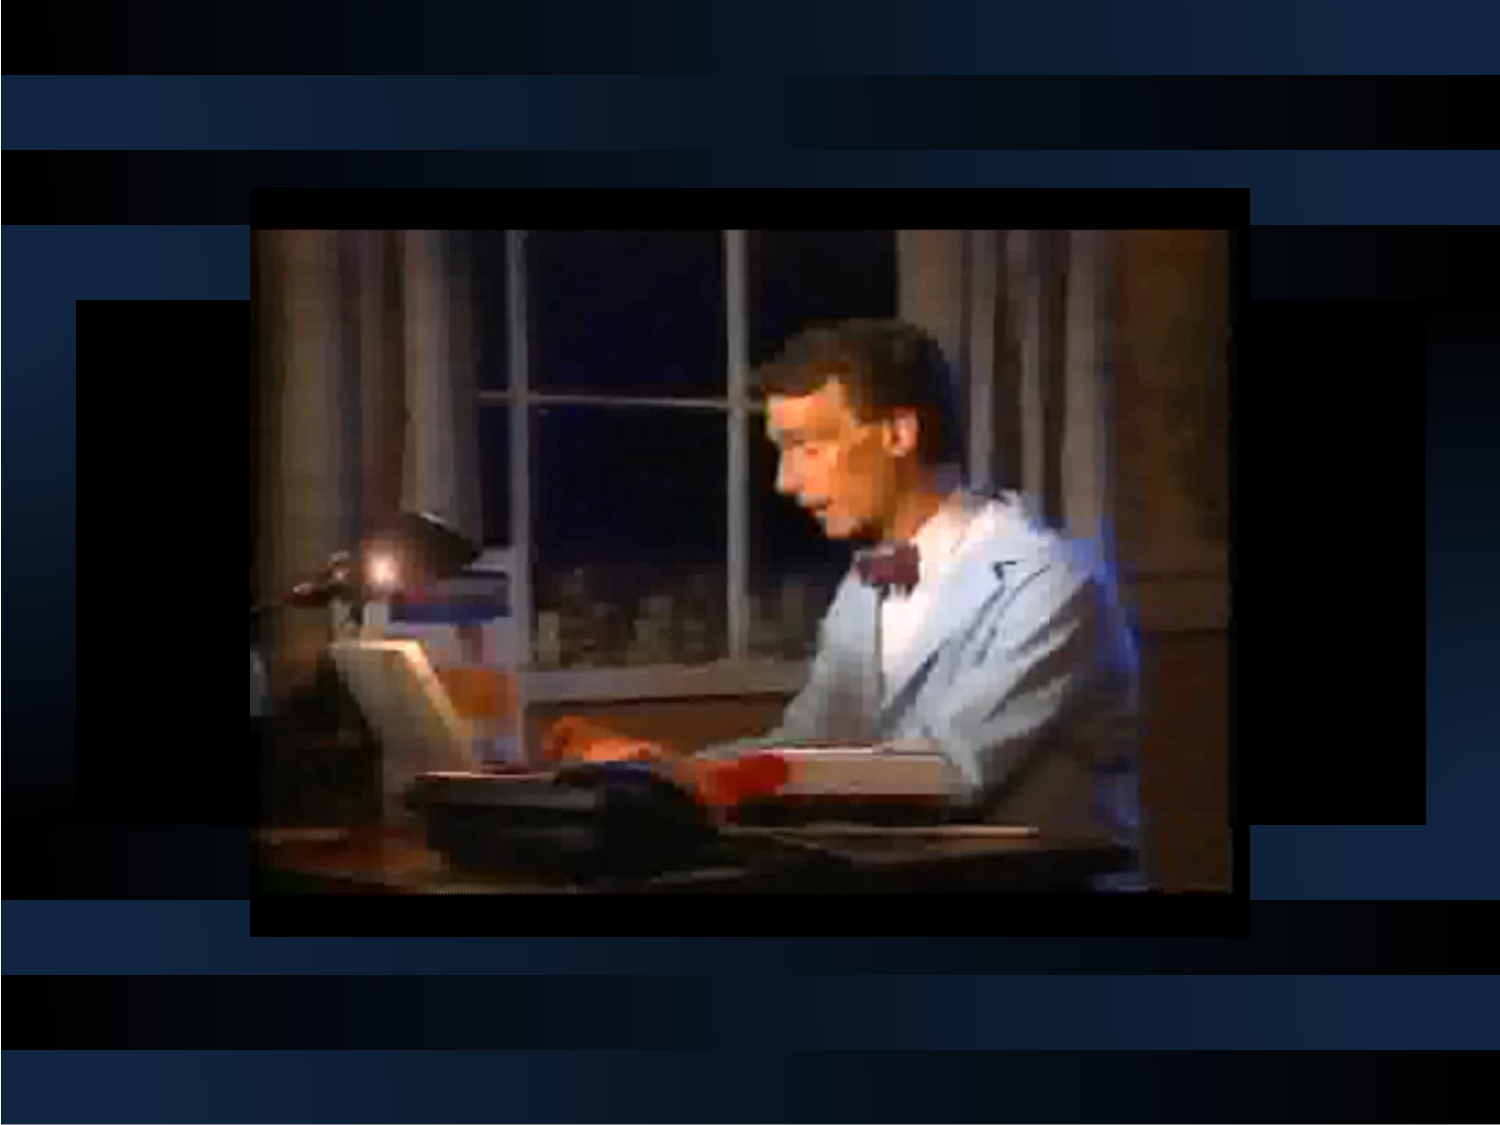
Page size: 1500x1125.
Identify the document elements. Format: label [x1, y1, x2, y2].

picture [0, 0, 1500, 1125]
text_box [249, 187, 1251, 938]
